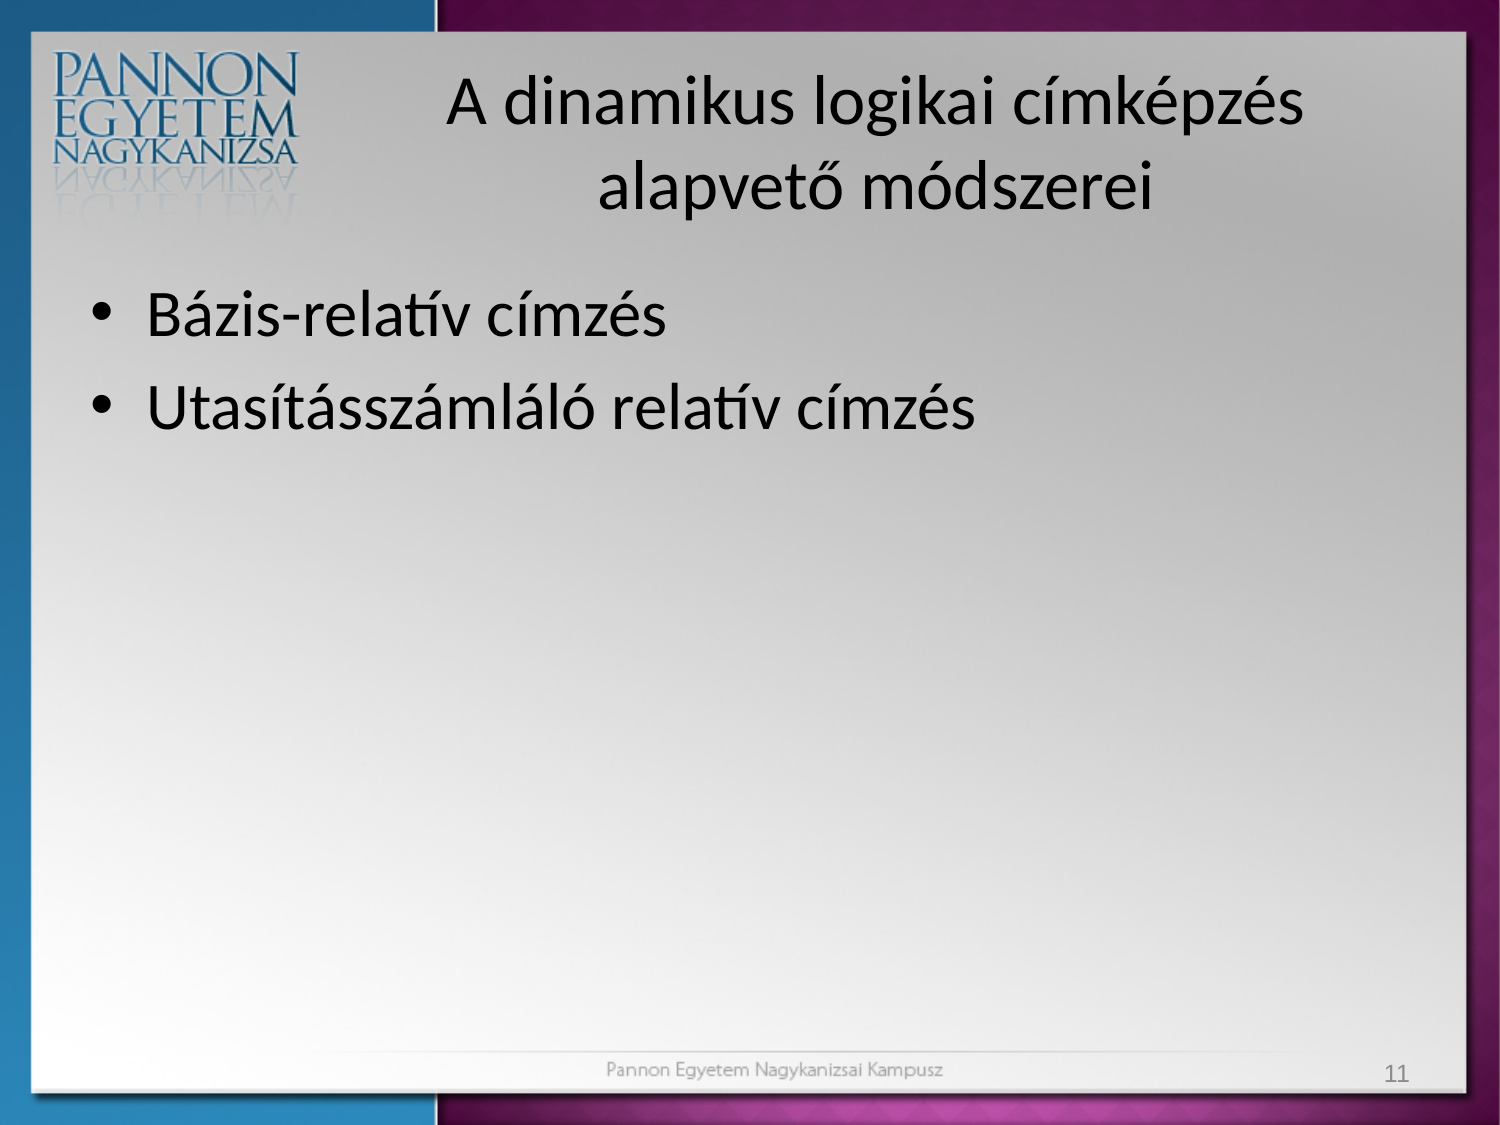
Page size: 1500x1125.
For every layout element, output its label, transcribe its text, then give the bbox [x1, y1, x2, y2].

title A dinamikus logikai címképzés alapvető módszerei [328, 45, 1425, 233]
list Bázis-relatív címzés Utasításszámláló relatív címzés [75, 262, 1425, 1038]
picture [0, 0, 1500, 1125]
slide_number 11 [1074, 1042, 1425, 1103]
